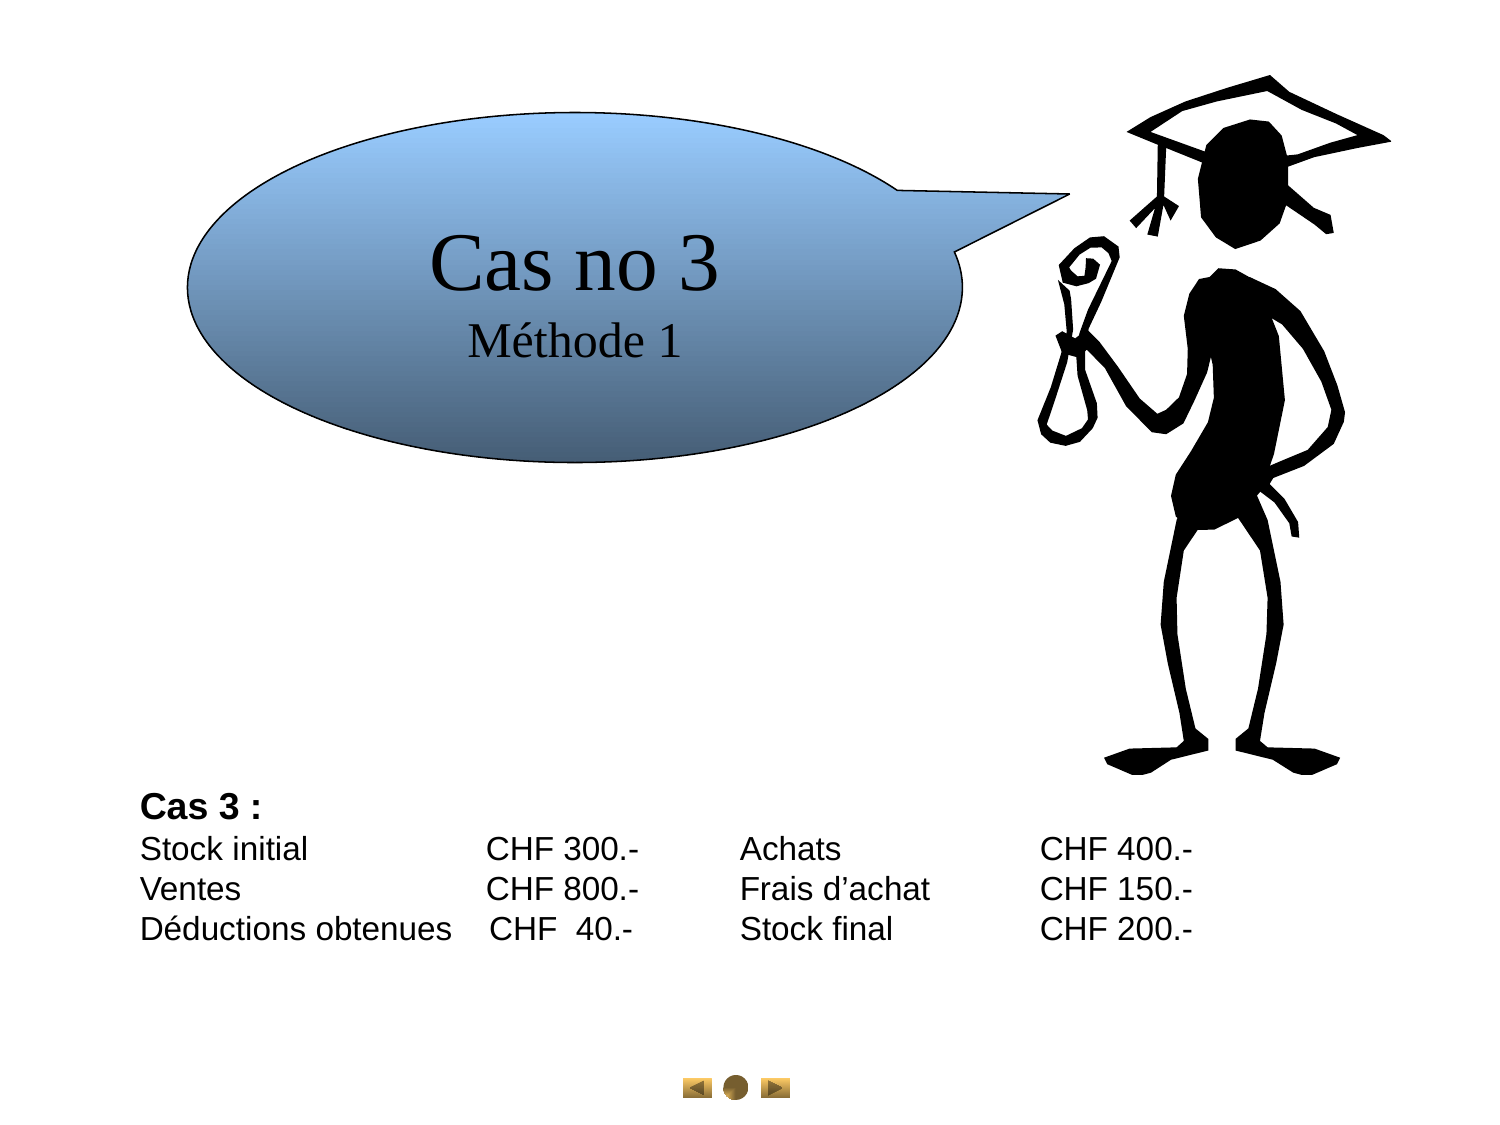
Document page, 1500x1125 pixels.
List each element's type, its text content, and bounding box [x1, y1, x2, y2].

text_box Cas no 3 Méthode 1 [187, 112, 1037, 463]
picture [1037, 74, 1392, 775]
text_box Cas 3 : Stock initial CHF 300.- Achats CHF 400.- Ventes CHF 800.- Frais d’achat CHF 150.- Déductions obtenues CHF 40.- Stock final CHF 200.- [124, 774, 1400, 955]
